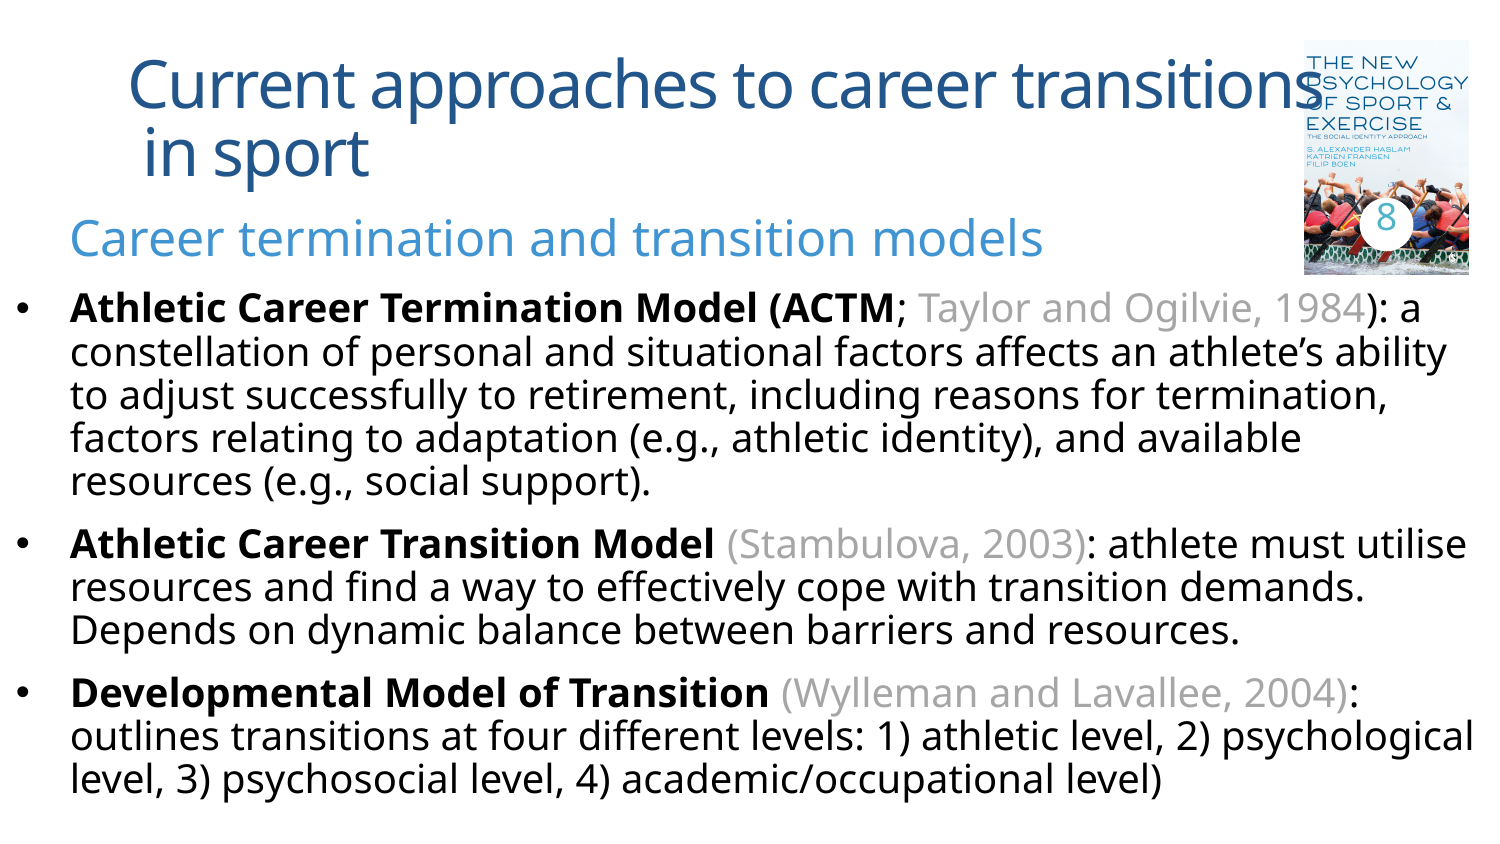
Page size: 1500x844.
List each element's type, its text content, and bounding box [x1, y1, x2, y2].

title Current approaches to career transitions in sport [112, 46, 1388, 133]
text_box Career termination and transition models [54, 208, 1370, 294]
slide_number 8 [1344, 79, 1429, 252]
list Athletic Career Termination Model (ACTM; Taylor and Ogilvie, 1984): a constellation of personal and situational factors affects an athlete’s ability to adjust successfully to retirement, including reasons for termination, factors relating to adaptation (e.g., athletic identity), and available resources (e.g., social support). Athletic Career Transition Model (Stambulova, 2003): athlete must utilise resources and find a way to effectively cope with transition demands. Depends on dynamic balance between barriers and resources. Developmental Model of Transition (Wylleman and Lavallee, 2004): outlines transitions at four different levels: 1) athletic level, 2) psychological level, 3) psychosocial level, 4) academic/occupational level) [0, 280, 1500, 844]
picture [1304, 40, 1469, 275]
picture [1304, 133, 1344, 208]
